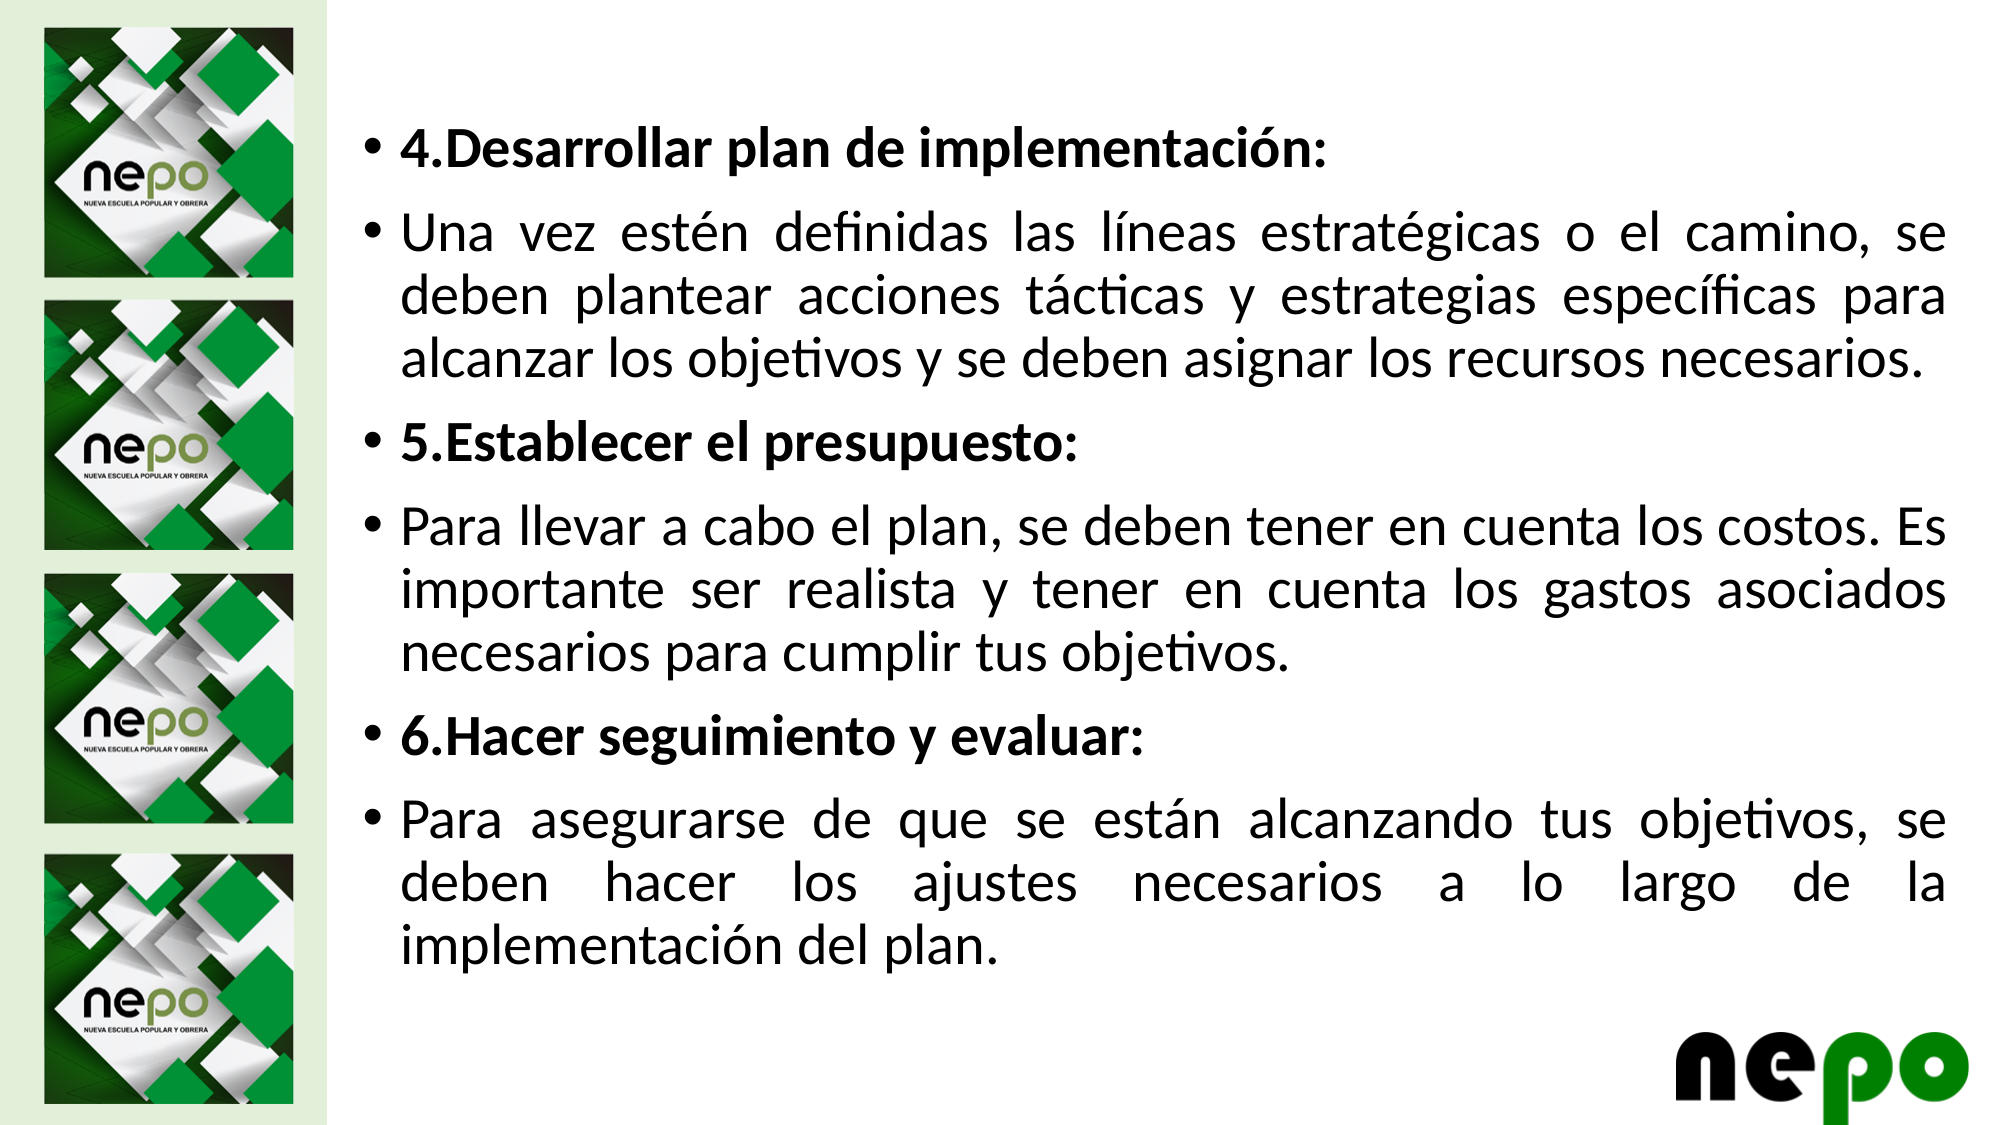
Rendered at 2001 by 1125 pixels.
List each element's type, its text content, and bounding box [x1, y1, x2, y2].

picture [1676, 1032, 1969, 1125]
list 4.Desarrollar plan de implementación: Una vez estén definidas las líneas estratégicas o el camino, se deben plantear acciones tácticas y estrategias específicas para alcanzar los objetivos y se deben asignar los recursos necesarios. 5.Establecer el presupuesto: Para llevar a cabo el plan, se deben tener en cuenta los costos. Es importante ser realista y tener en cuenta los gastos asociados necesarios para cumplir tus objetivos. 6.Hacer seguimiento y evaluar: Para asegurarse de que se están alcanzando tus objetivos, se deben hacer los ajustes necesarios a lo largo de la implementación del plan. [347, 110, 1964, 1014]
picture [0, 0, 327, 1125]
